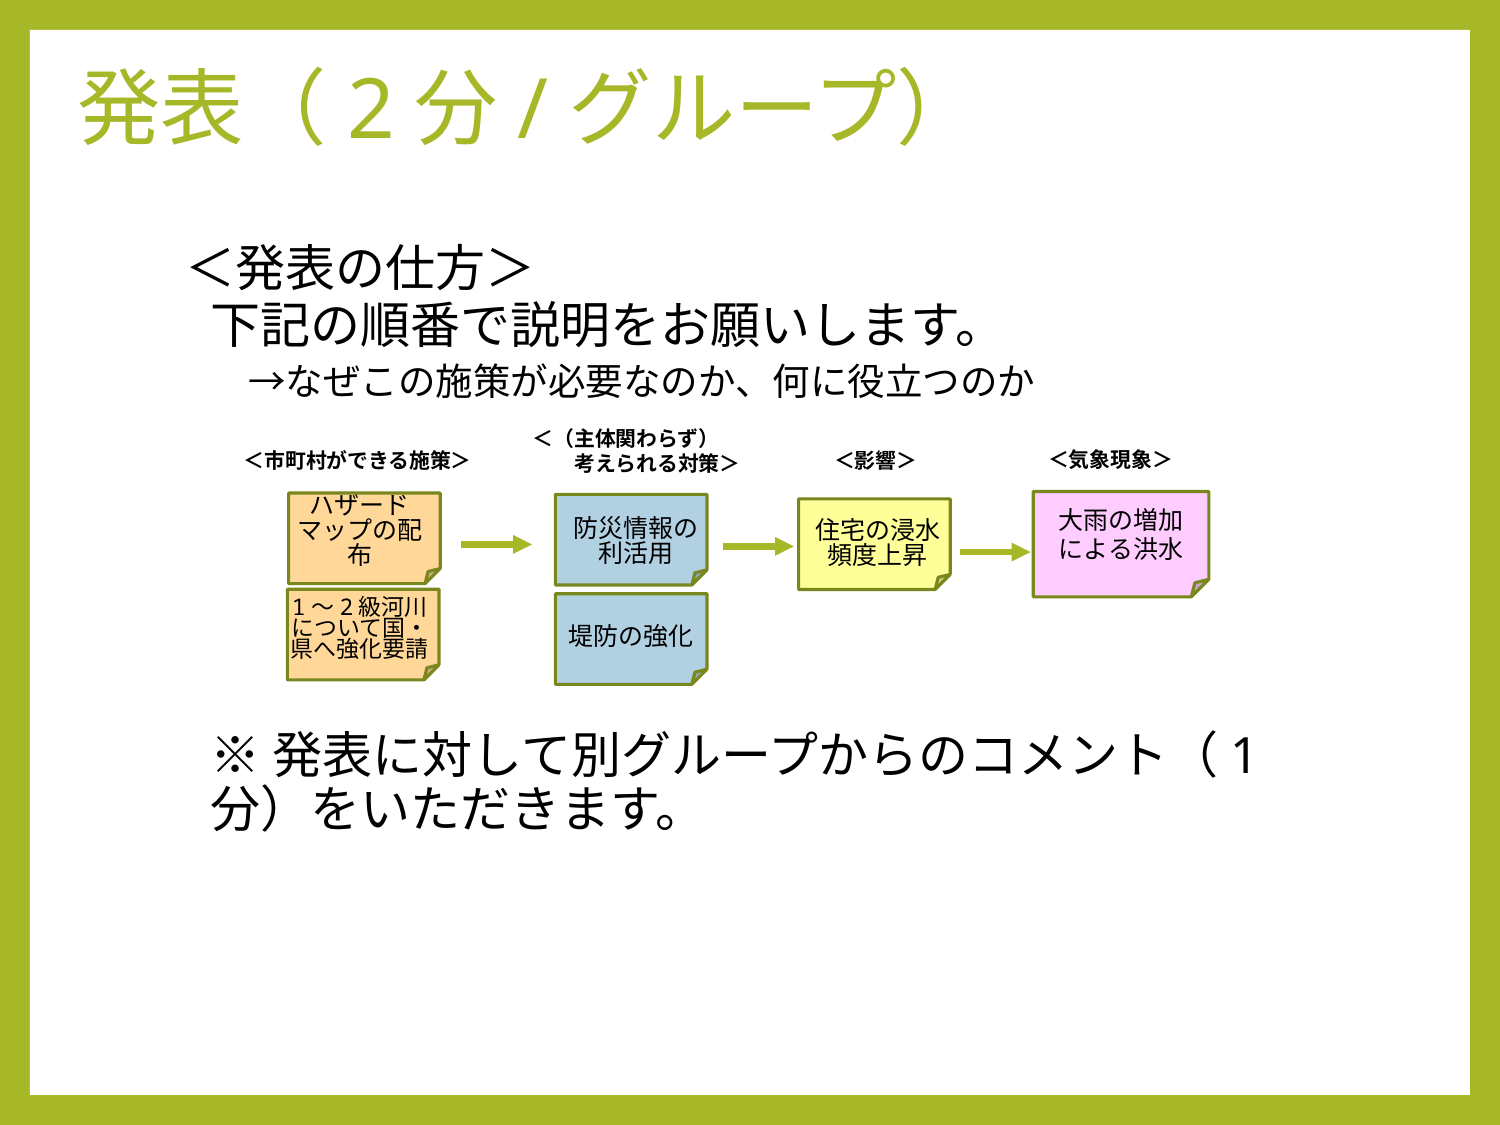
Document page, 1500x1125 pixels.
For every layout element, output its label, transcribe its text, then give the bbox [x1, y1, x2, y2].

list ＜発表の仕方＞ 下記の順番で説明をお願いします。 →なぜこの施策が必要なのか、何に役立つのか ※発表に対して別グループからのコメント（1分）をいただきます。 [120, 235, 1380, 890]
title 発表（2分/グループ） [62, 58, 1278, 165]
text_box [228, 417, 1246, 685]
